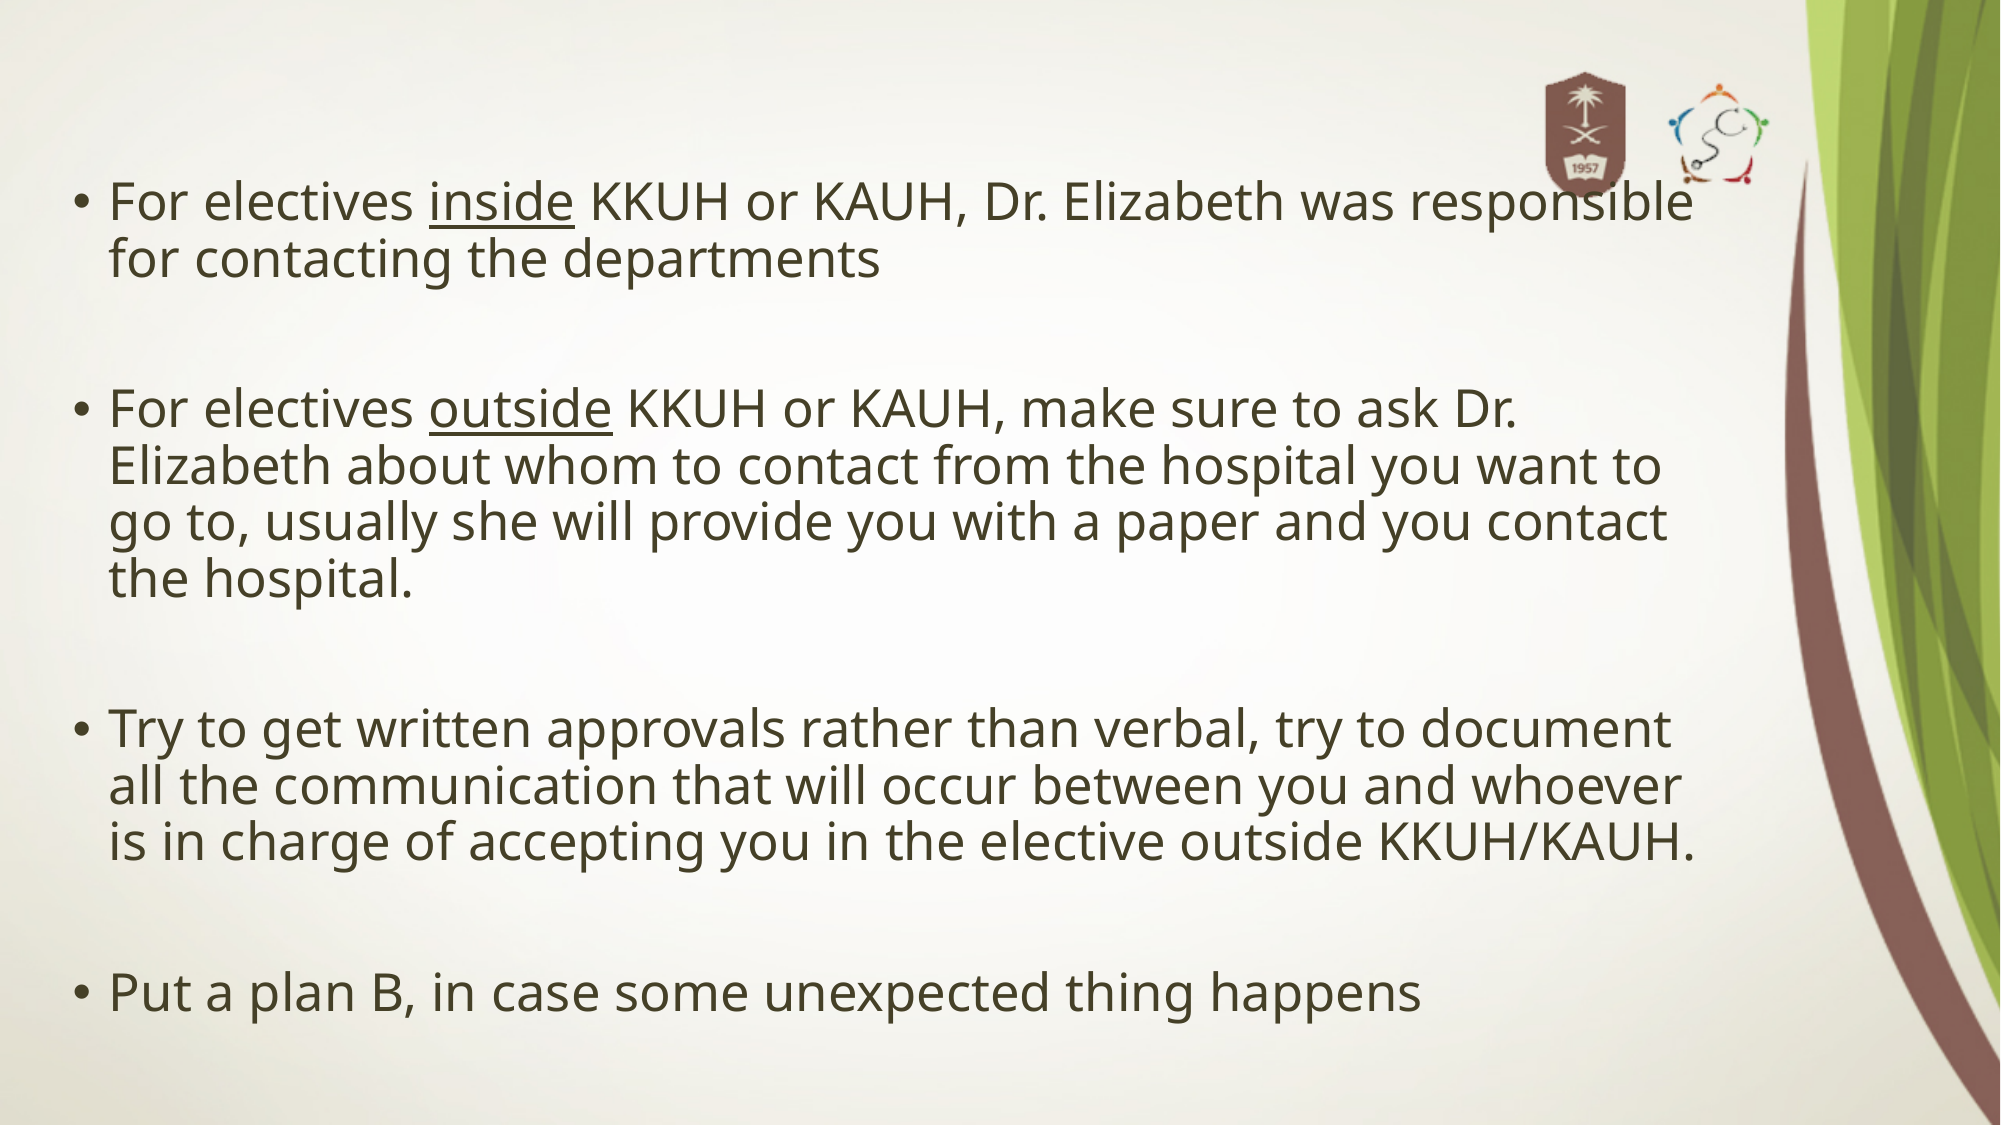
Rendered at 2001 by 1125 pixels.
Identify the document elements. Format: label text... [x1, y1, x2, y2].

list For electives inside KKUH or KAUH, Dr. Elizabeth was responsible for contacting the departments For electives outside KKUH or KAUH, make sure to ask Dr. Elizabeth about whom to contact from the hospital you want to go to, usually she will provide you with a paper and you contact the hospital. Try to get written approvals rather than verbal, try to document all the communication that will occur between you and whoever is in charge of accepting you in the elective outside KKUH/KAUH. Put a plan B, in case some unexpected thing happens [57, 168, 1728, 1081]
picture [0, 0, 2001, 1125]
